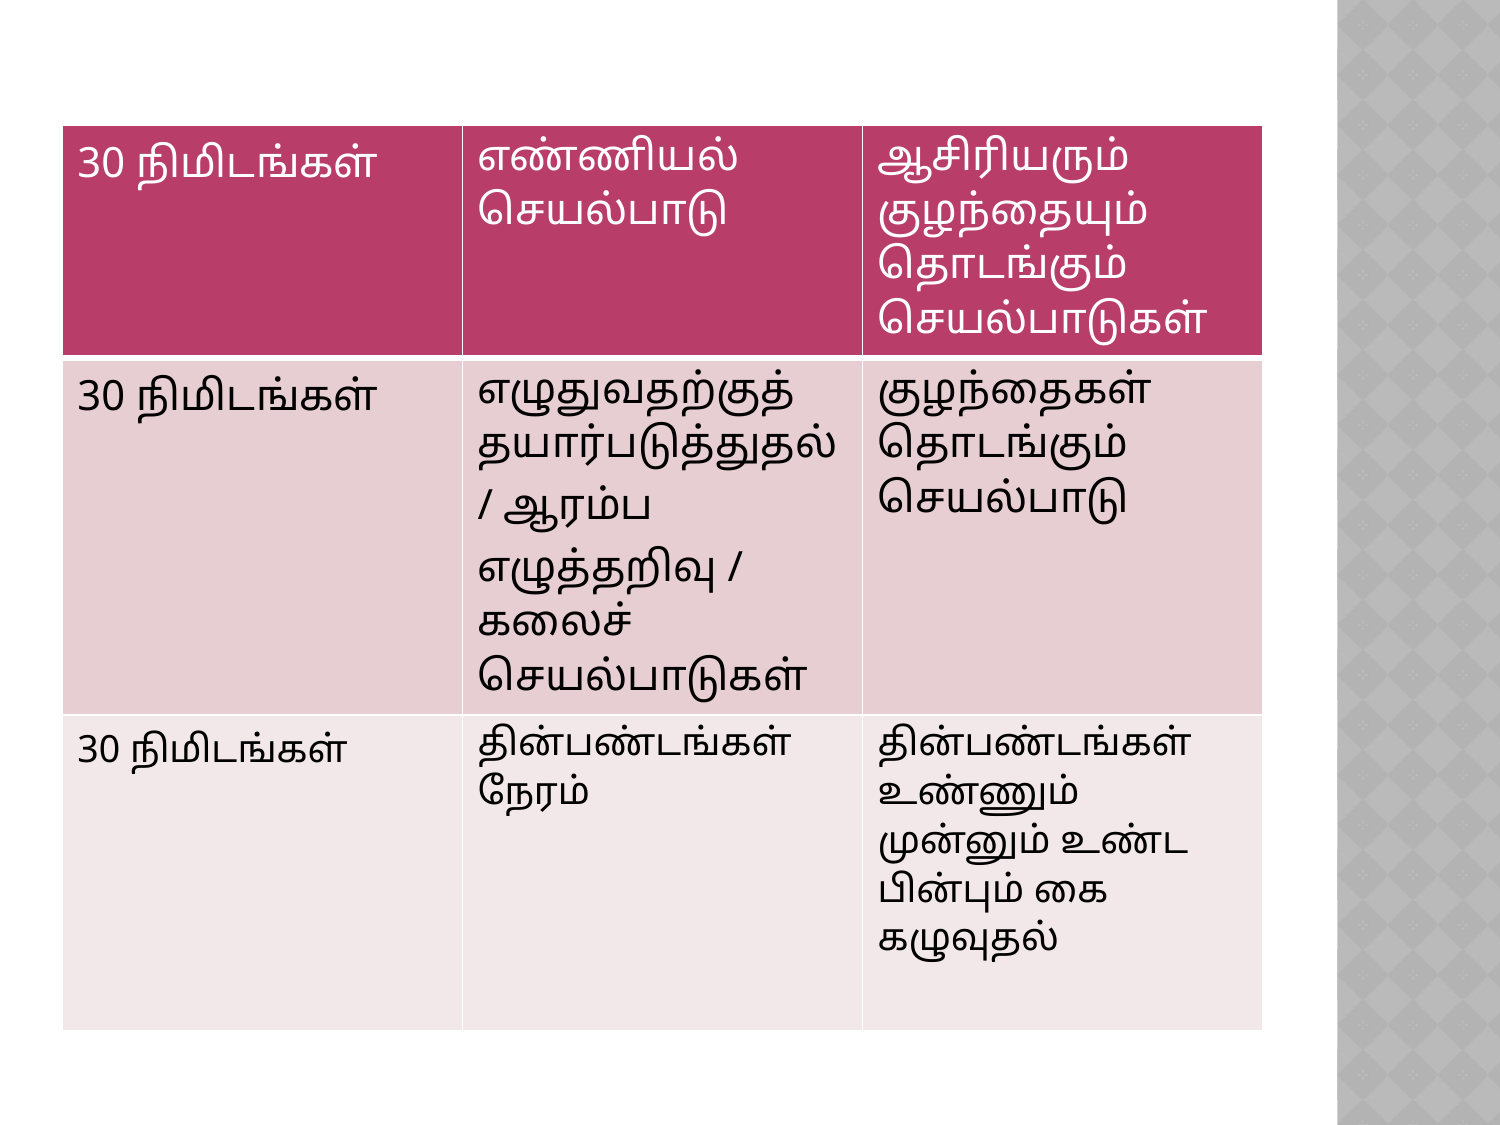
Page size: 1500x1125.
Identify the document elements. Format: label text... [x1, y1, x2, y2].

table_header ஆசிரியரும் குழந்தையும் தொடங்கும் செயல்பாடுகள் [863, 126, 1262, 355]
table_header எண்ணியல் செயல்பாடு [463, 126, 862, 355]
table_cell தின்பண்டங்கள் நேரம் [463, 716, 862, 1030]
table_cell 30 நிமிடங்கள் [63, 361, 462, 714]
table_cell தின்பண்டங்கள் உண்ணும் முன்னும் உண்ட பின்பும் கை கழுவுதல் [863, 716, 1262, 1030]
table_cell எழுதுவதற்குத் தயார்படுத்துதல் / ஆரம்ப எழுத்தறிவு / கலைச் செயல்பாடுகள் [463, 361, 862, 714]
table_cell 30 நிமிடங்கள் [63, 716, 462, 1030]
table_header 30 நிமிடங்கள் [63, 126, 462, 355]
table_cell குழந்தைகள் தொடங்கும் செயல்பாடு [863, 361, 1262, 714]
